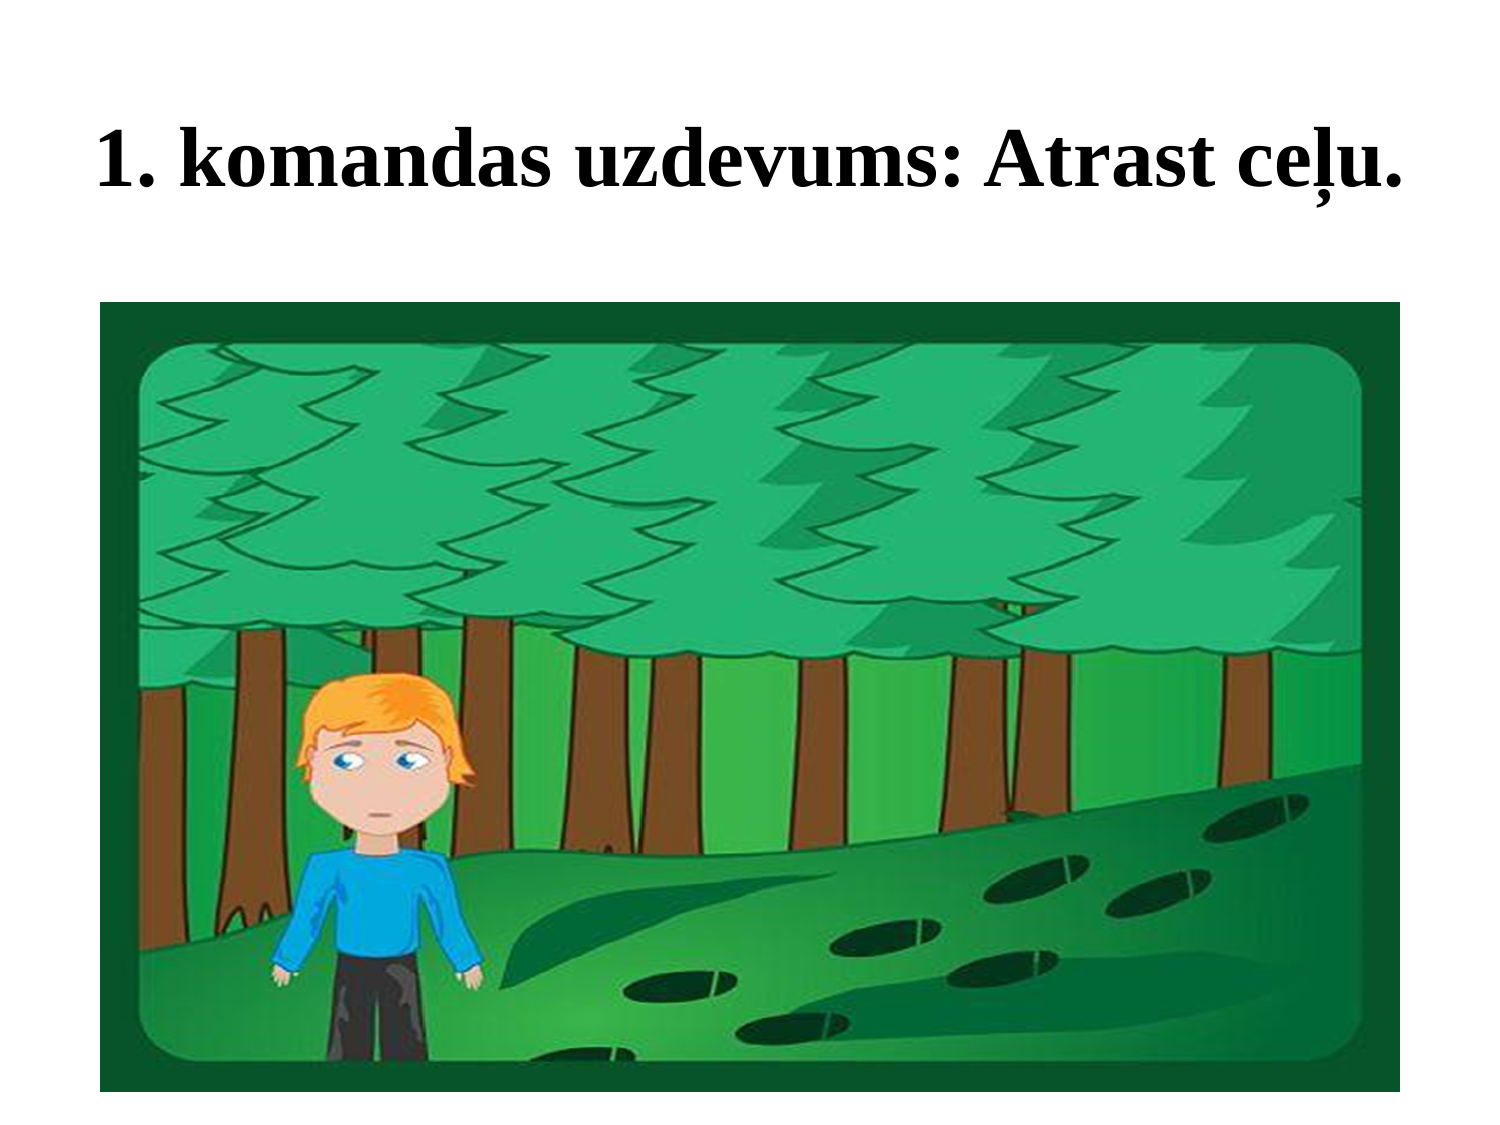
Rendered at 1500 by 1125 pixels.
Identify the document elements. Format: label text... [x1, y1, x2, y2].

picture [100, 302, 1400, 1092]
title 1. komandas uzdevums: Atrast ceļu. [75, 45, 1425, 362]
